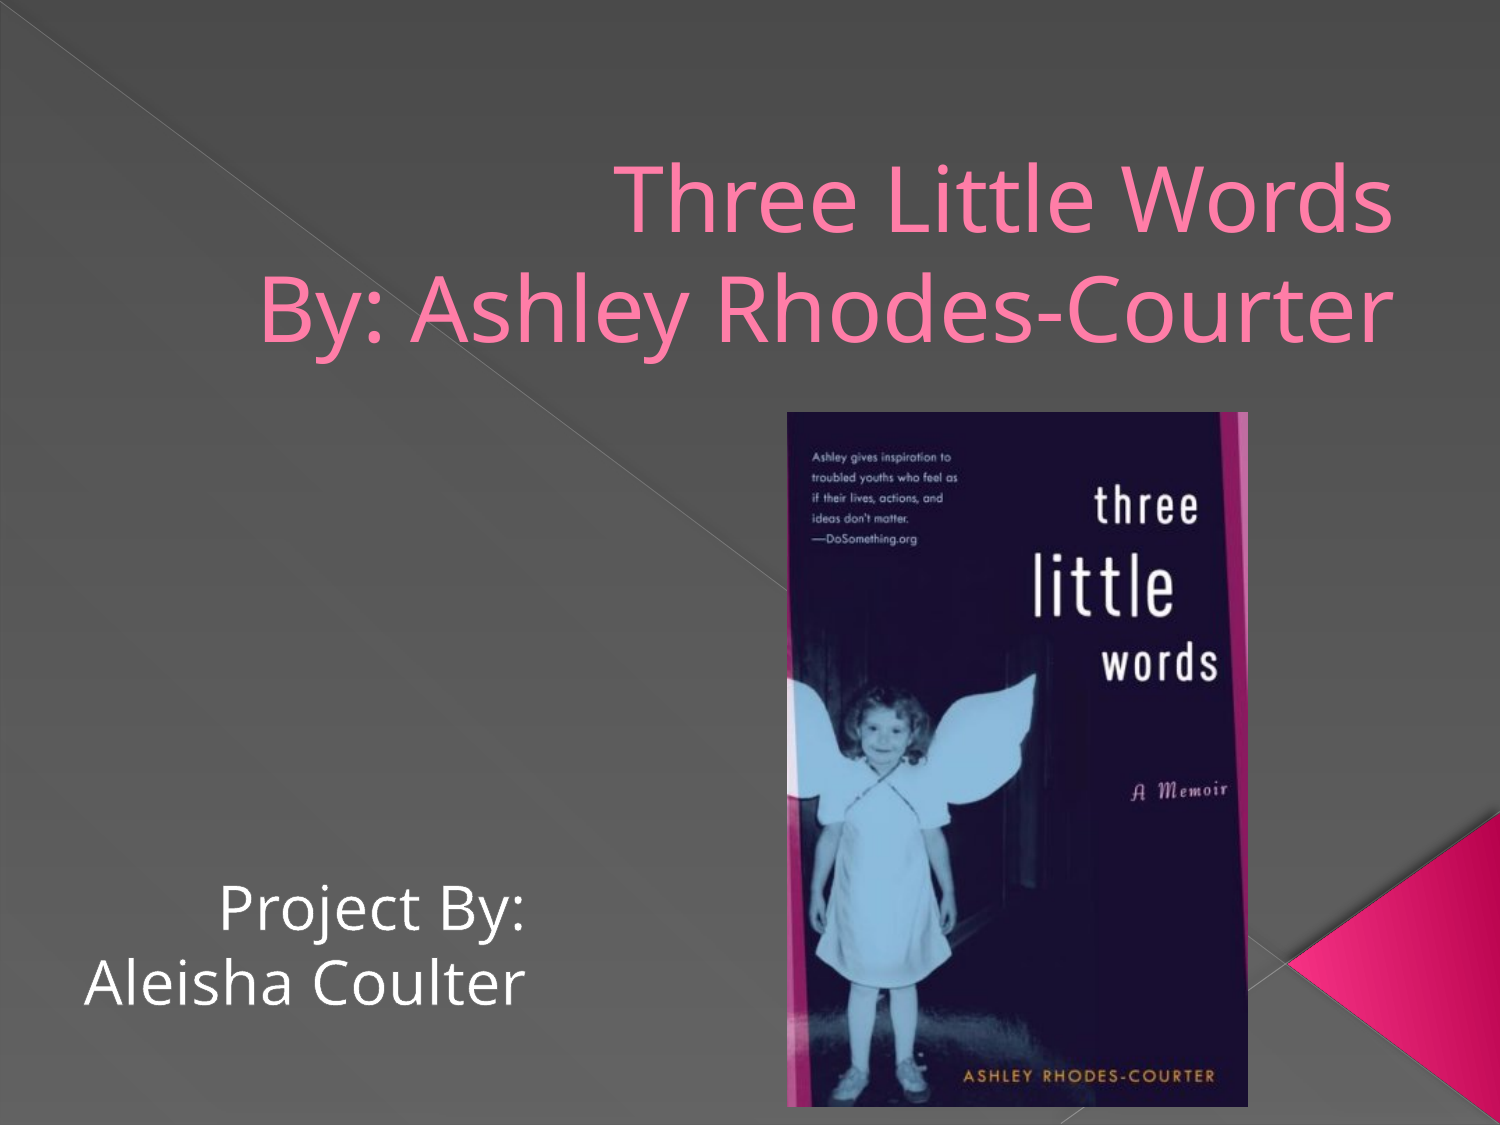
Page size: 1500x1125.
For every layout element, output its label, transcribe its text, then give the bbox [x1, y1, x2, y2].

subtitle Project By: Aleisha Coulter [12, 860, 548, 1123]
title Three Little Words By: Ashley Rhodes-Courter [88, 127, 1412, 369]
picture [787, 412, 1248, 1107]
